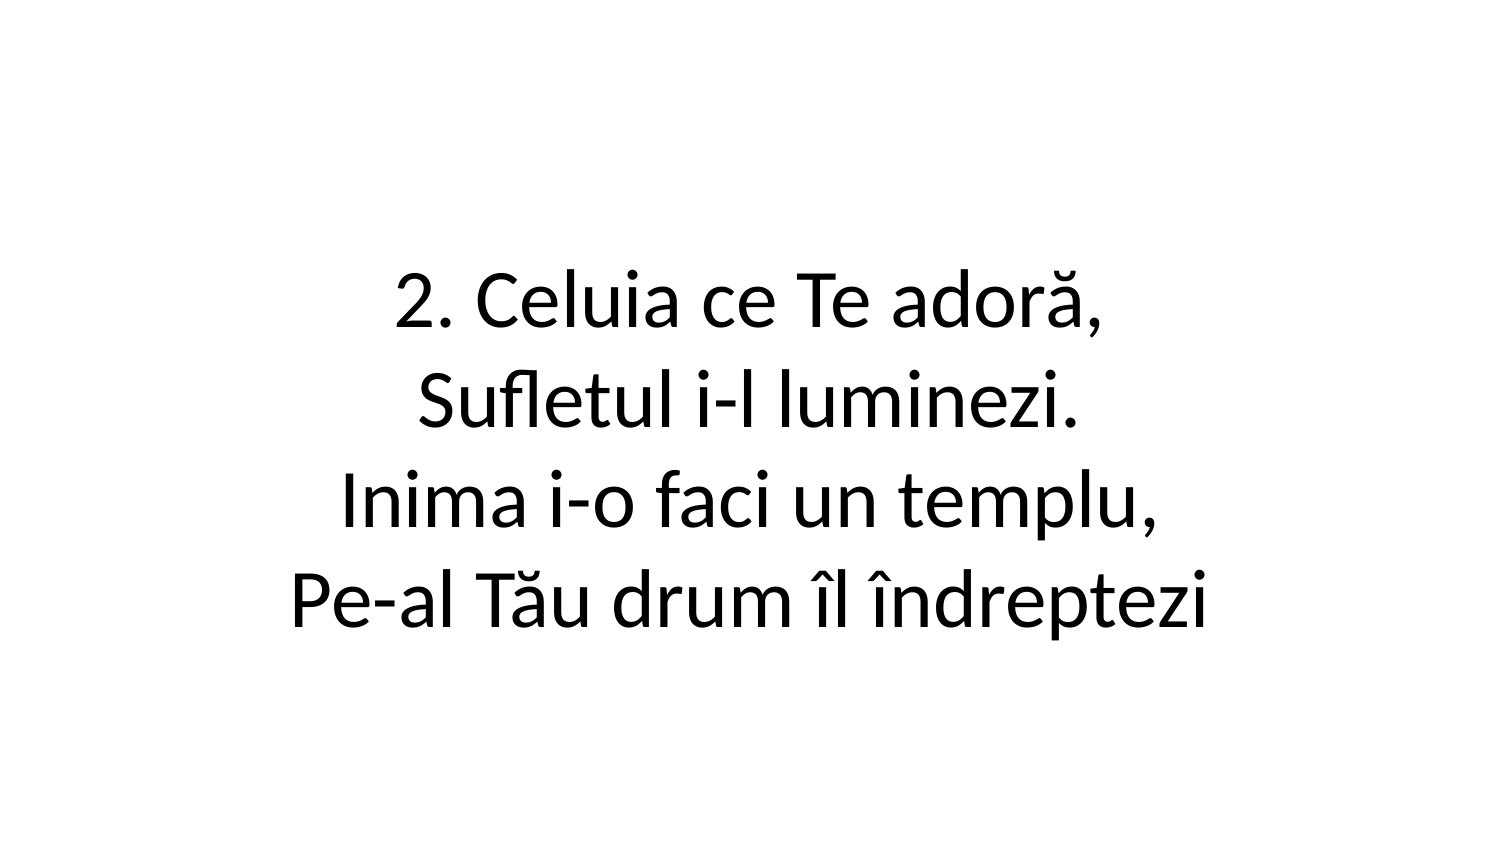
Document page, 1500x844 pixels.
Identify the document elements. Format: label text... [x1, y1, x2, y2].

text_box 2. Celuia ce Te adoră, Sufletul i-l luminezi. Inima i-o faci un templu, Pe-al Tău drum îl îndreptezi [274, 192, 1225, 652]
